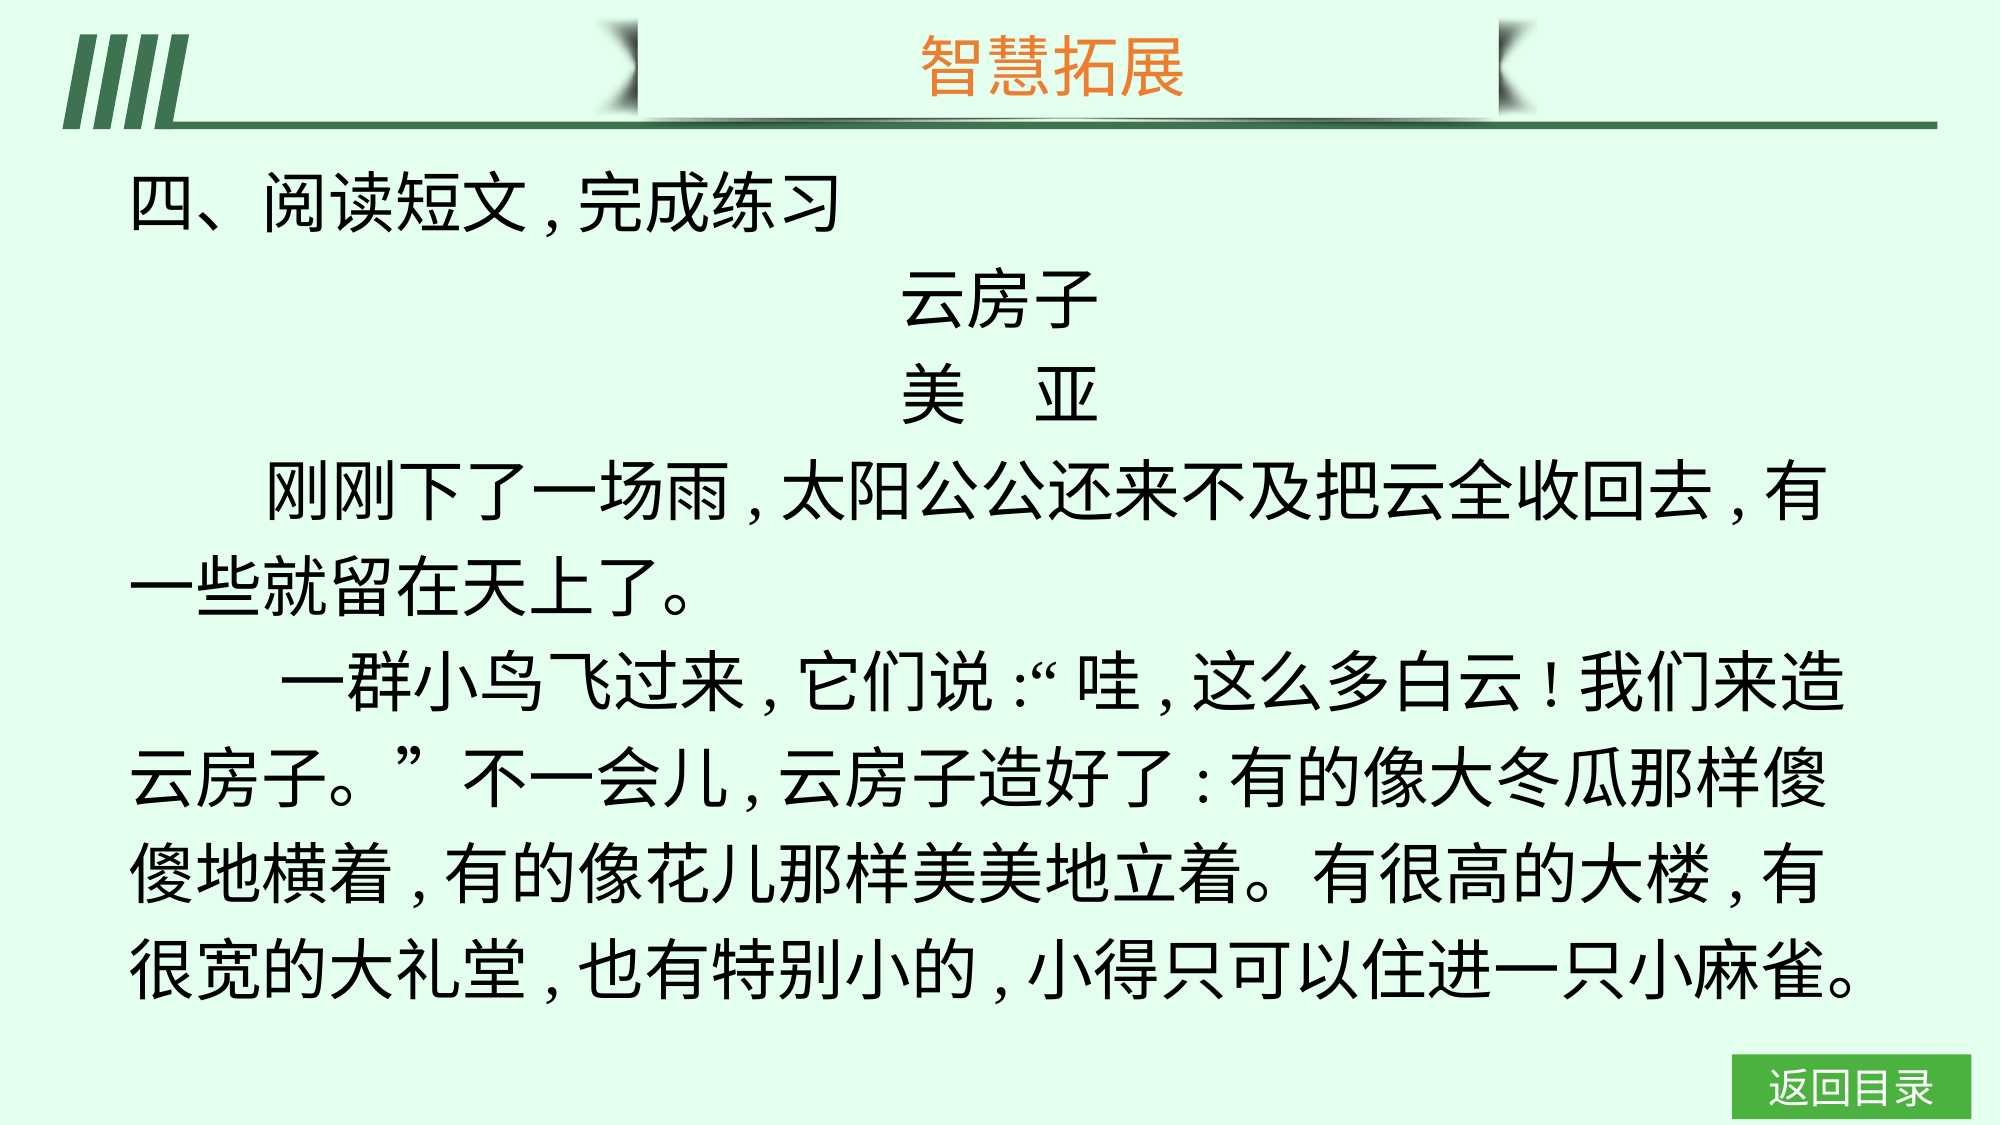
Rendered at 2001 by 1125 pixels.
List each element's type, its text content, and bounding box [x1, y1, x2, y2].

text_box 四、阅读短文,完成练习 云房子 美 亚 刚刚下了一场雨,太阳公公还来不及把云全收回去,有一些就留在天上了。 一群小鸟飞过来,它们说:“哇,这么多白云!我们来造云房子。”不一会儿,云房子造好了:有的像大冬瓜那样傻傻地横着,有的像花儿那样美美地立着。有很高的大楼,有很宽的大礼堂,也有特别小的,小得只可以住进一只小麻雀。 [113, 137, 1887, 1016]
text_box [594, 16, 1537, 127]
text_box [62, 34, 1938, 130]
